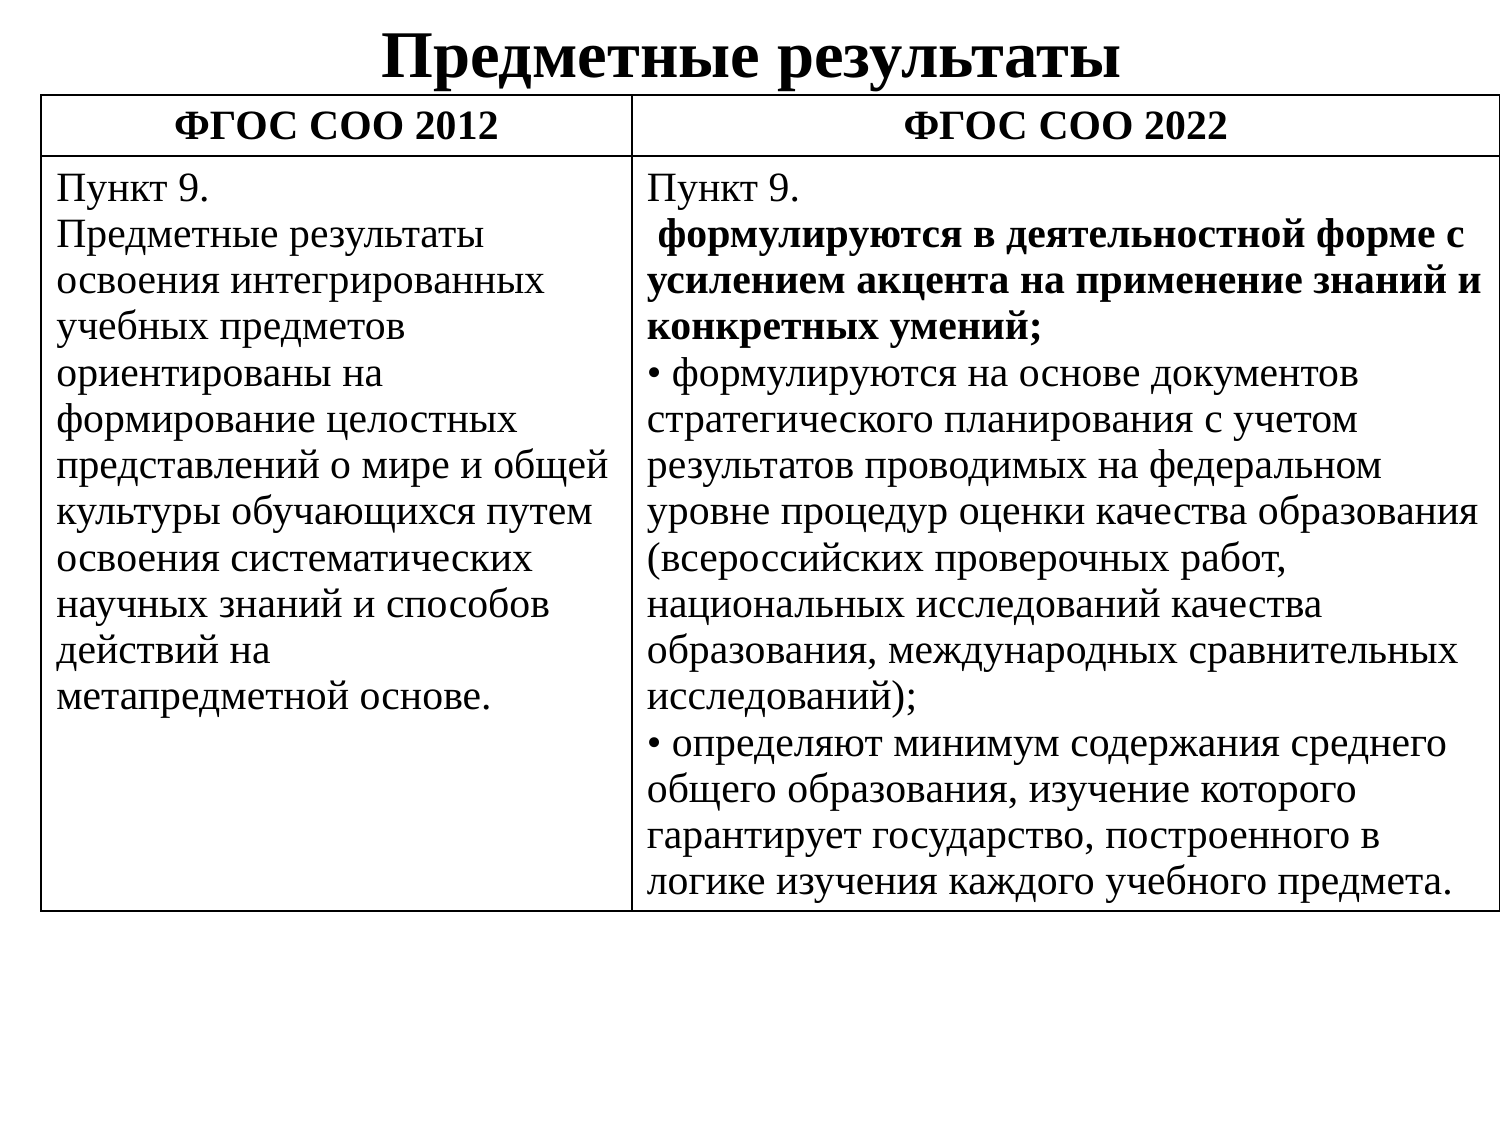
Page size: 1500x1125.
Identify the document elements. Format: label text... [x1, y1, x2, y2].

table_header ФГОС СОО 2022 [633, 96, 1499, 155]
table_cell Пункт 9. Предметные результаты освоения интегрированных учебных предметов ориентированы на формирование целостных представлений о мире и общей культуры обучающихся путем освоения систематических научных знаний и способов действий на метапредметной основе. [42, 157, 631, 910]
table_header ФГОС СОО 2012 [42, 96, 631, 155]
table_cell Пункт 9. формулируются в деятельностной форме с усилением акцента на применение знаний и конкретных умений; • формулируются на основе документов стратегического планирования с учетом результатов проводимых на федеральном уровне процедур оценки качества образования (всероссийских проверочных работ, национальных исследований качества образования, международных сравнительных исследований); • определяют минимум содержания среднего общего образования, изучение которого гарантирует государство, построенного в логике изучения каждого учебного предмета. [633, 157, 1499, 910]
title Предметные результаты [76, 0, 1427, 94]
